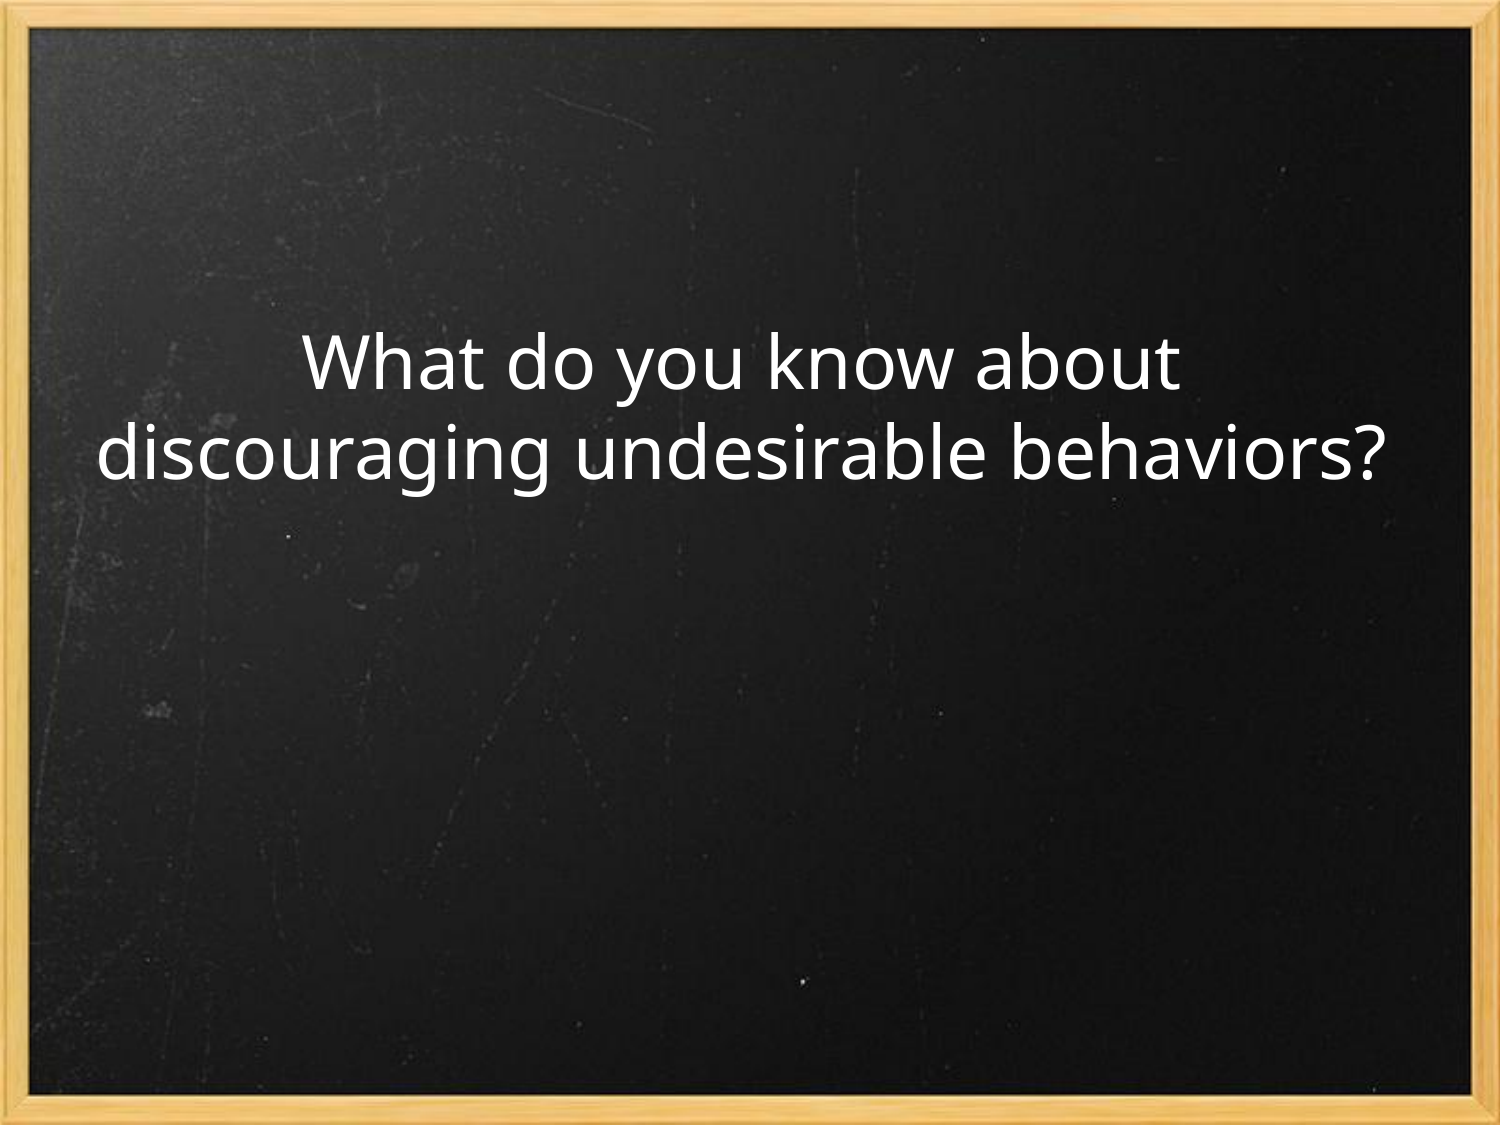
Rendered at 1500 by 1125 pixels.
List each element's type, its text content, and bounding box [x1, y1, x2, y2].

title What do you know about discouraging undesirable behaviors? [30, 299, 1453, 591]
picture [0, 0, 1500, 1125]
